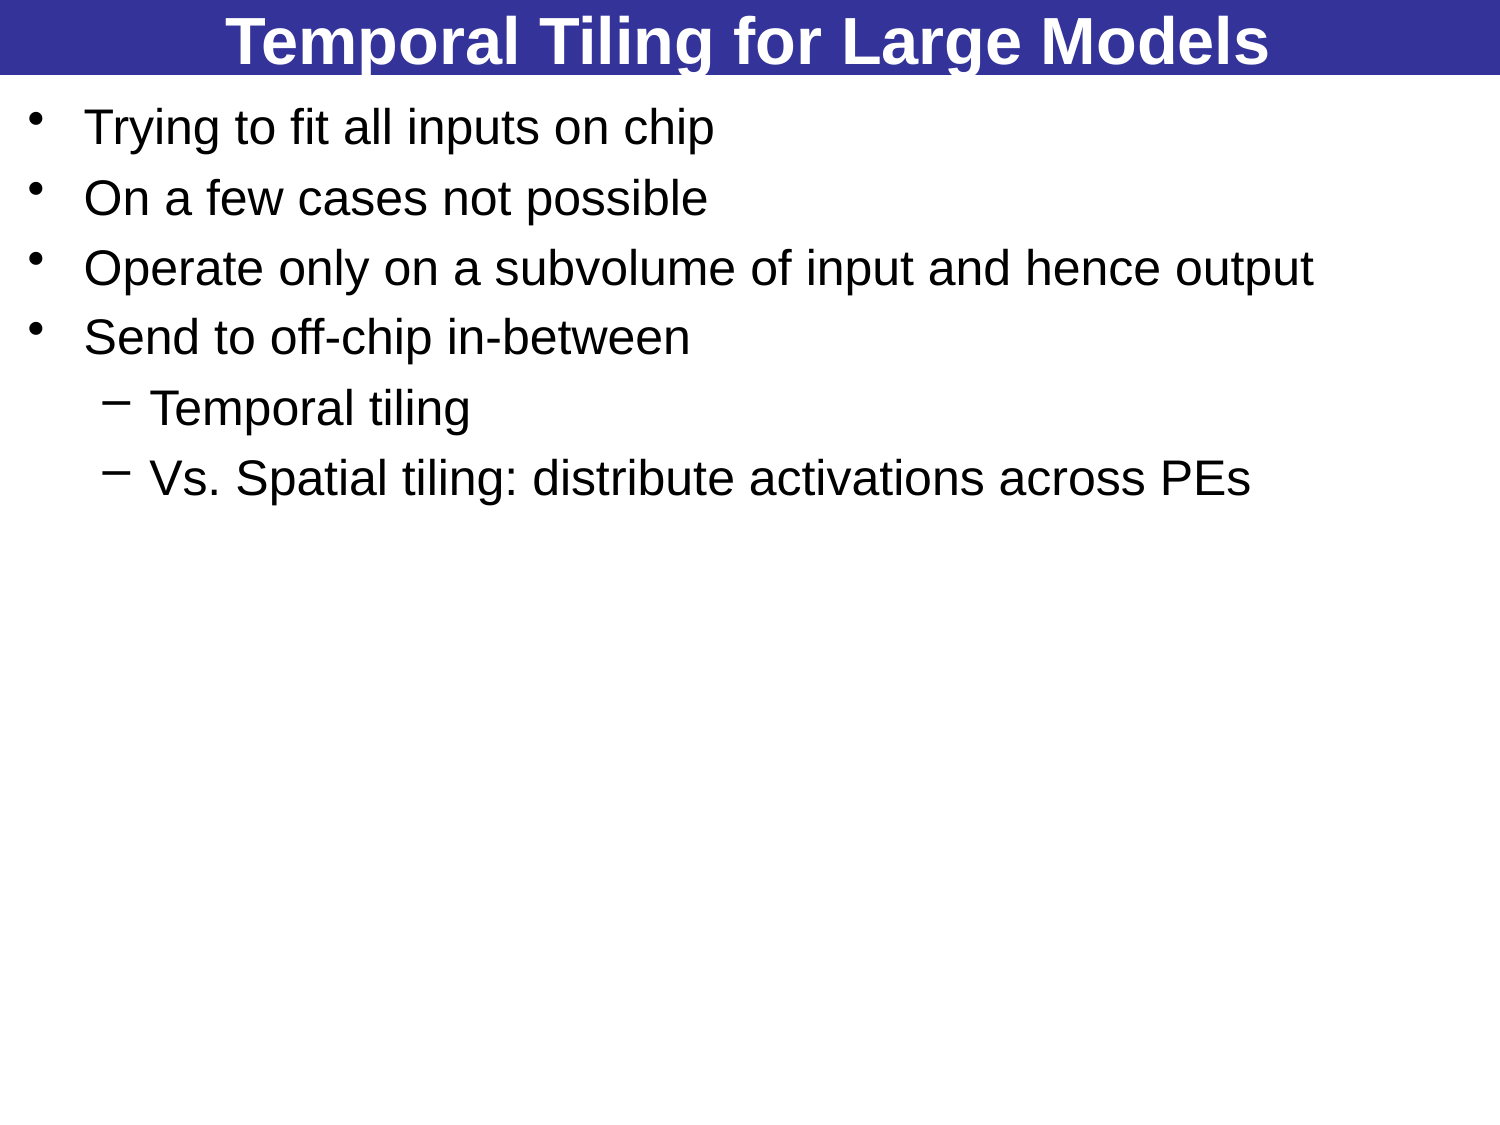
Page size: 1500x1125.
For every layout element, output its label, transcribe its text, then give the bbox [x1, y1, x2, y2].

title Temporal Tiling for Large Models [0, 0, 1500, 75]
list Trying to fit all inputs on chip On a few cases not possible Operate only on a subvolume of input and hence output Send to off-chip in-between Temporal tiling Vs. Spatial tiling: distribute activations across PEs [12, 87, 1488, 1088]
